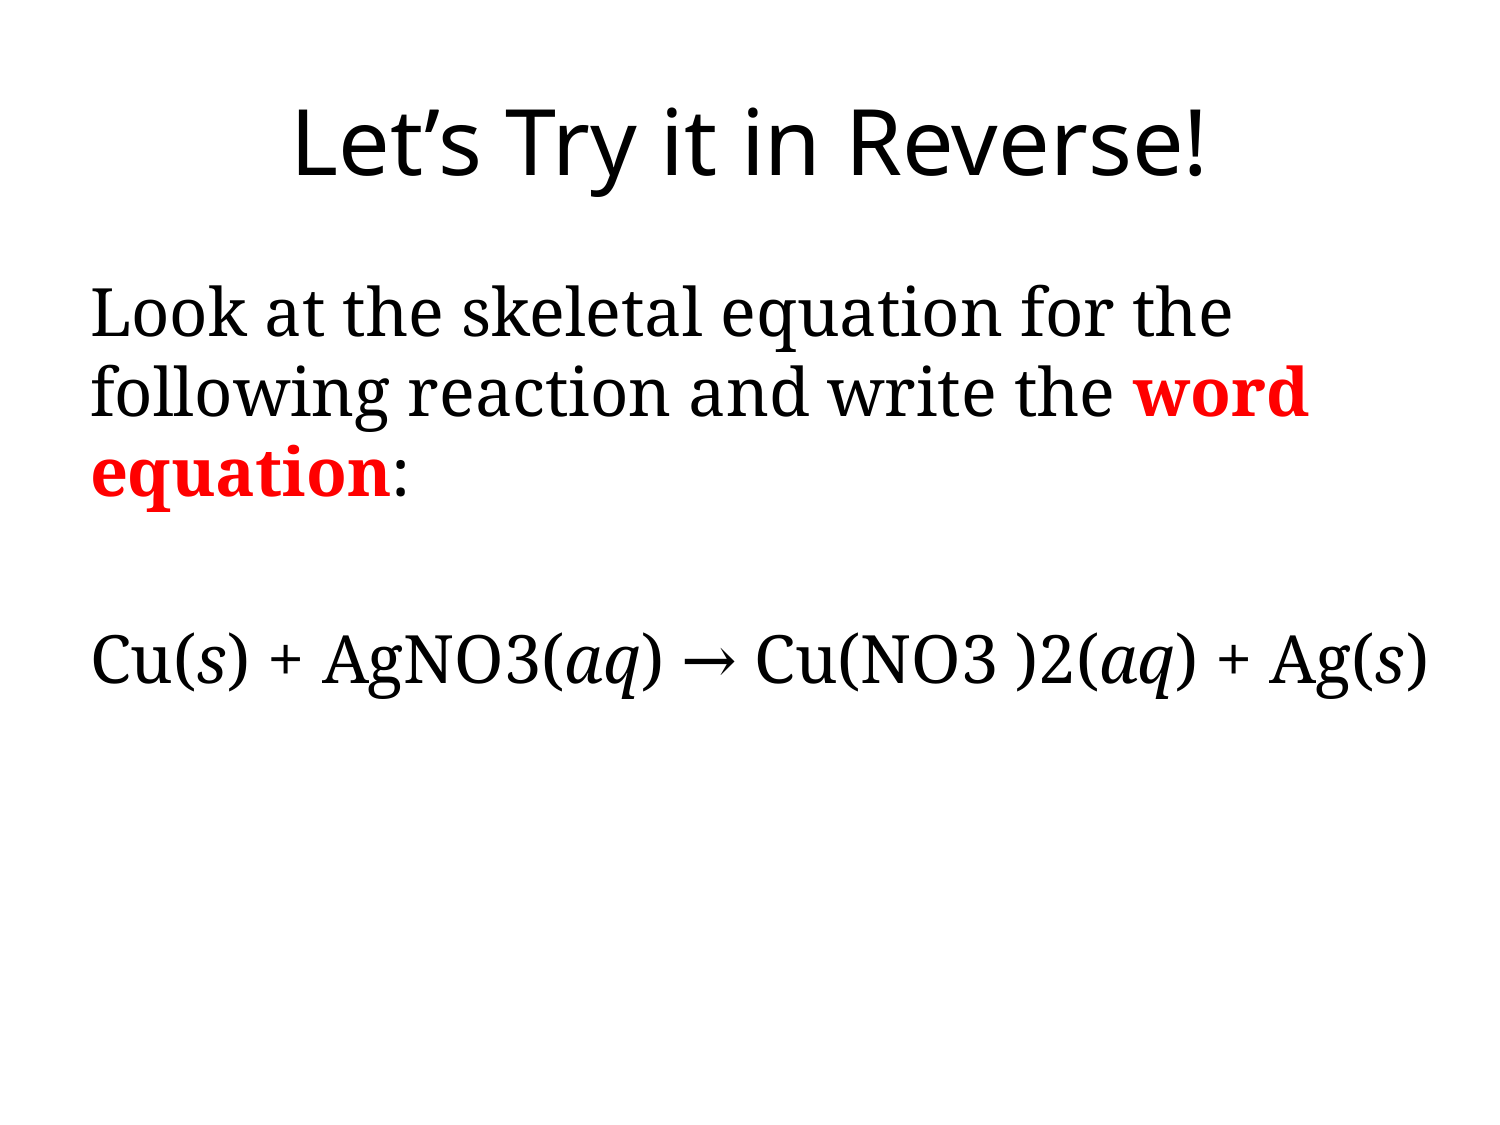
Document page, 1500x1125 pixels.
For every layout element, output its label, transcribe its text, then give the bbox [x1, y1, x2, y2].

title Let’s Try it in Reverse! [75, 45, 1425, 233]
list Look at the skeletal equation for the following reaction and write the word equation: Cu(s) + AgNO3(aq) → Cu(NO3 )2(aq) + Ag(s) [75, 262, 1453, 1005]
